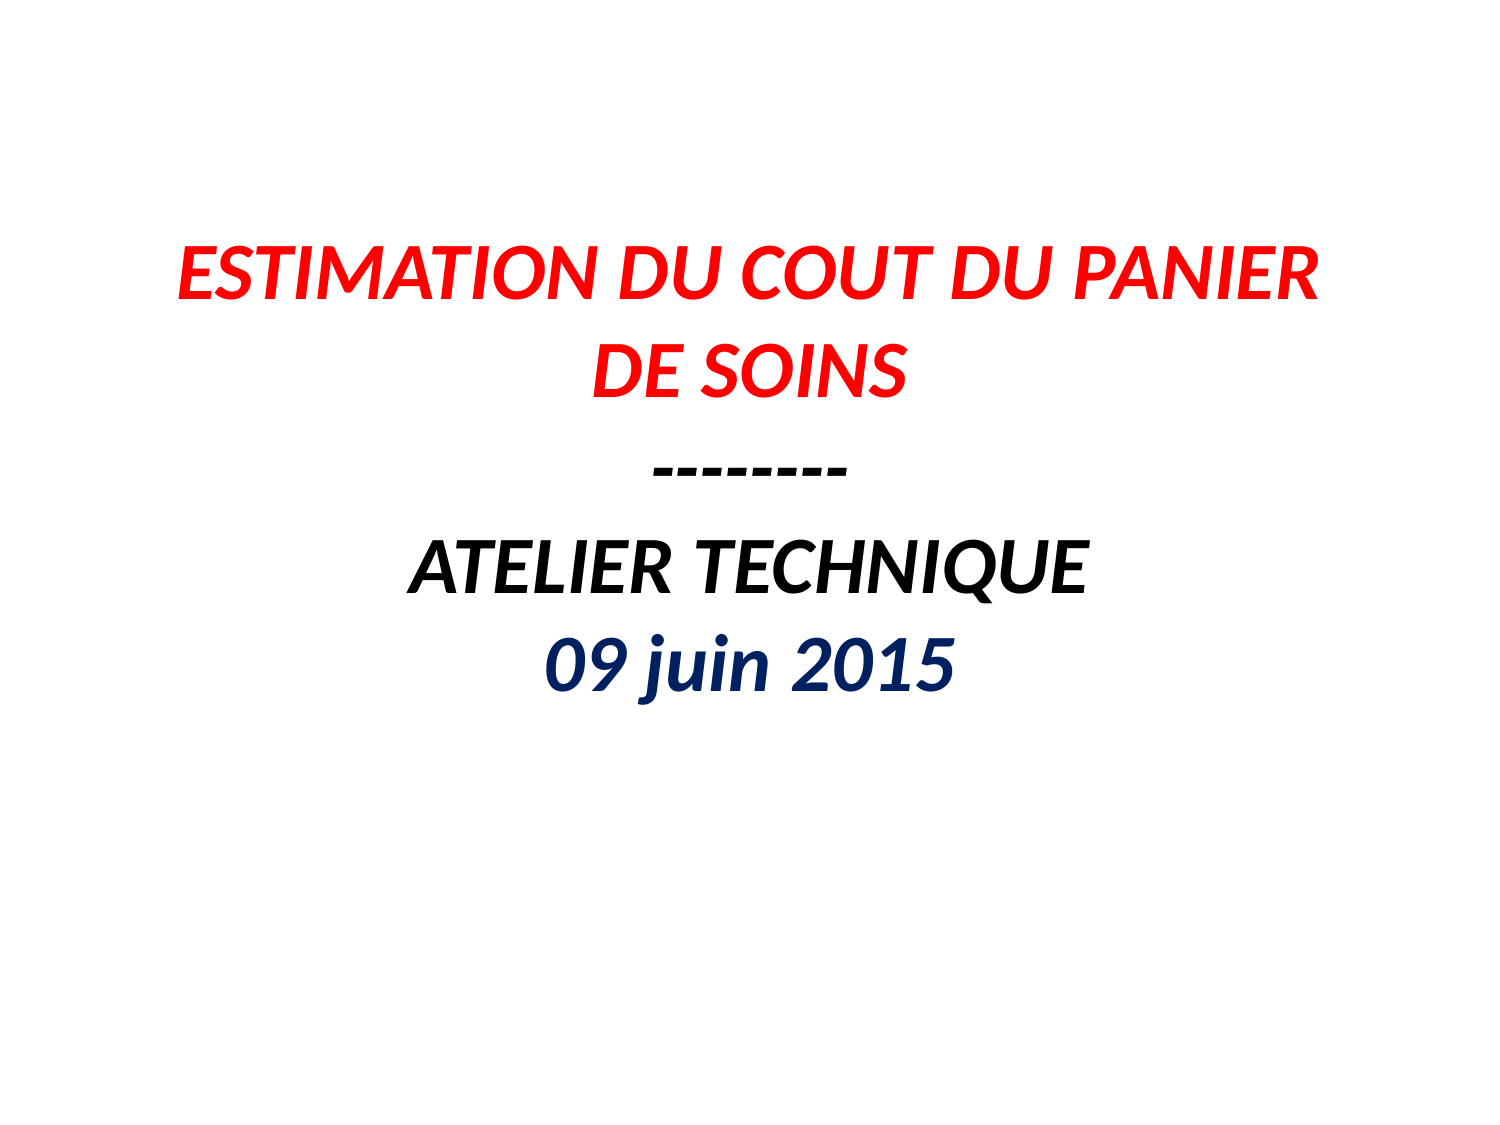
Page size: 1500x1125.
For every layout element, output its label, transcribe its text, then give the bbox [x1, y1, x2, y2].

title ESTIMATION DU COUT DU PANIER DE SOINS -------- ATELIER TECHNIQUE 09 juin 2015 [112, 208, 1388, 815]
